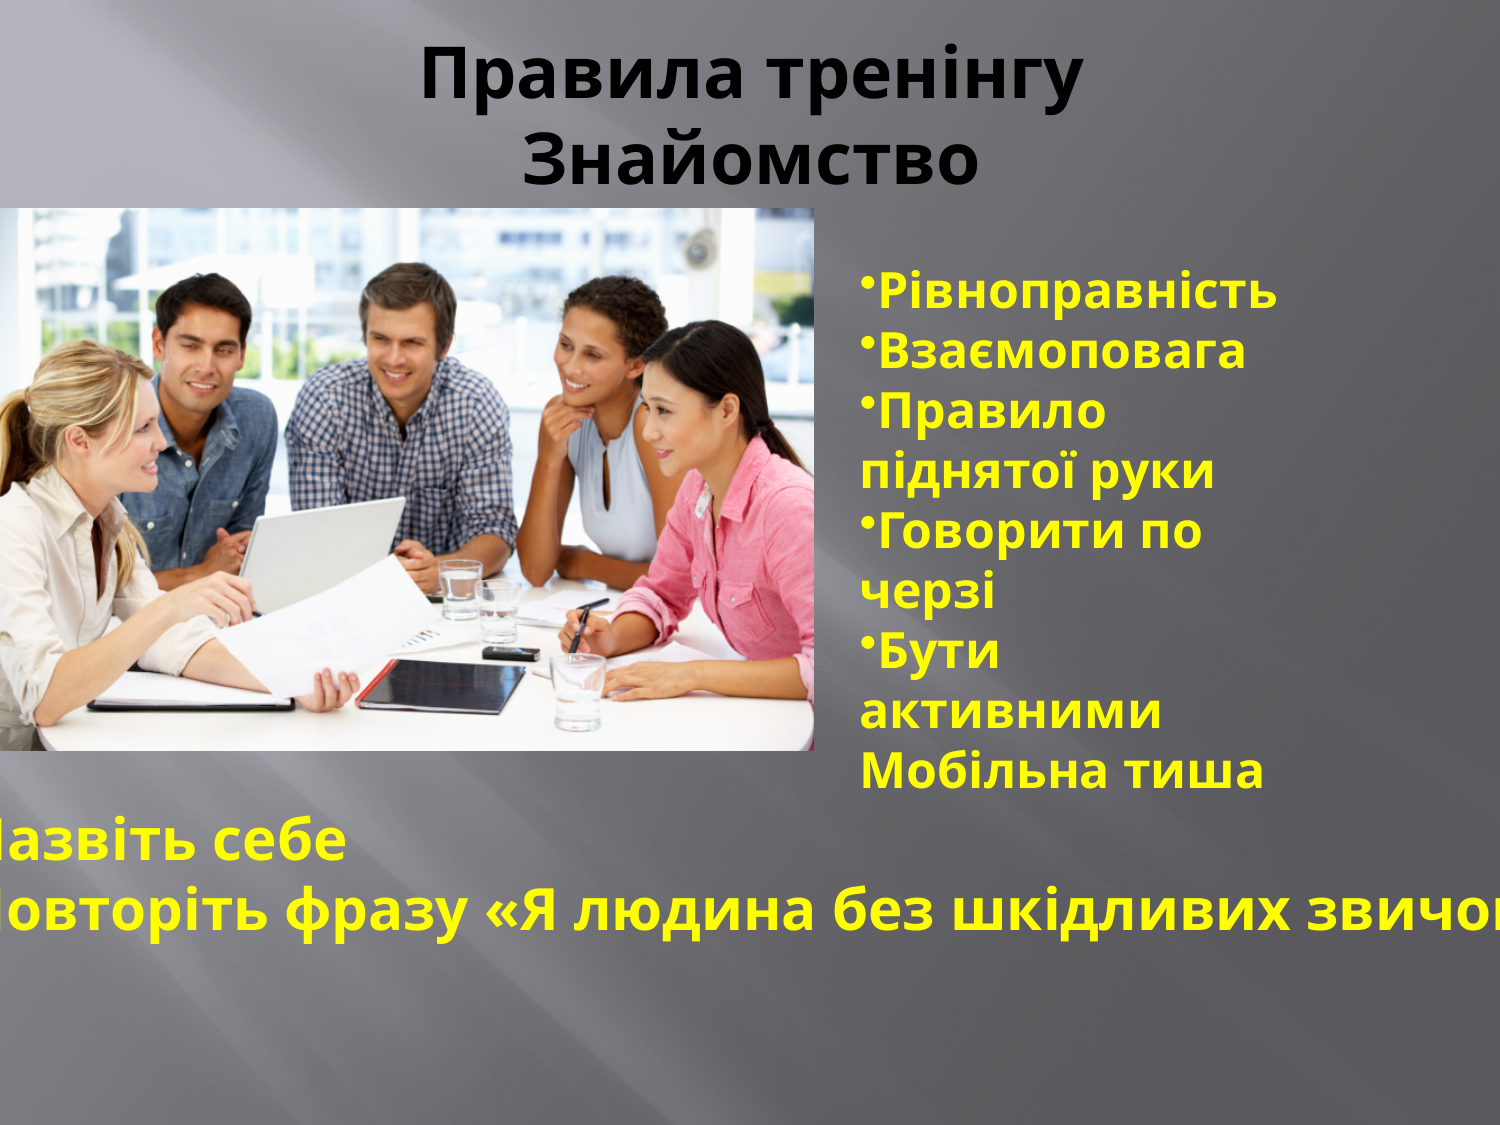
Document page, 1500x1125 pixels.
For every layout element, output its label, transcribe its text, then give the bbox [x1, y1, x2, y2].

title Правила тренінгу Знайомство [76, 19, 1427, 207]
text_box Рівноправність Взаємоповага Правило піднятої руки Говорити по черзі Бути активними Мобільна тиша [844, 251, 1329, 807]
text_box Назвіть себе Повторіть фразу «Я людина без шкідливих звичок» [0, 794, 1500, 950]
picture [0, 207, 814, 751]
